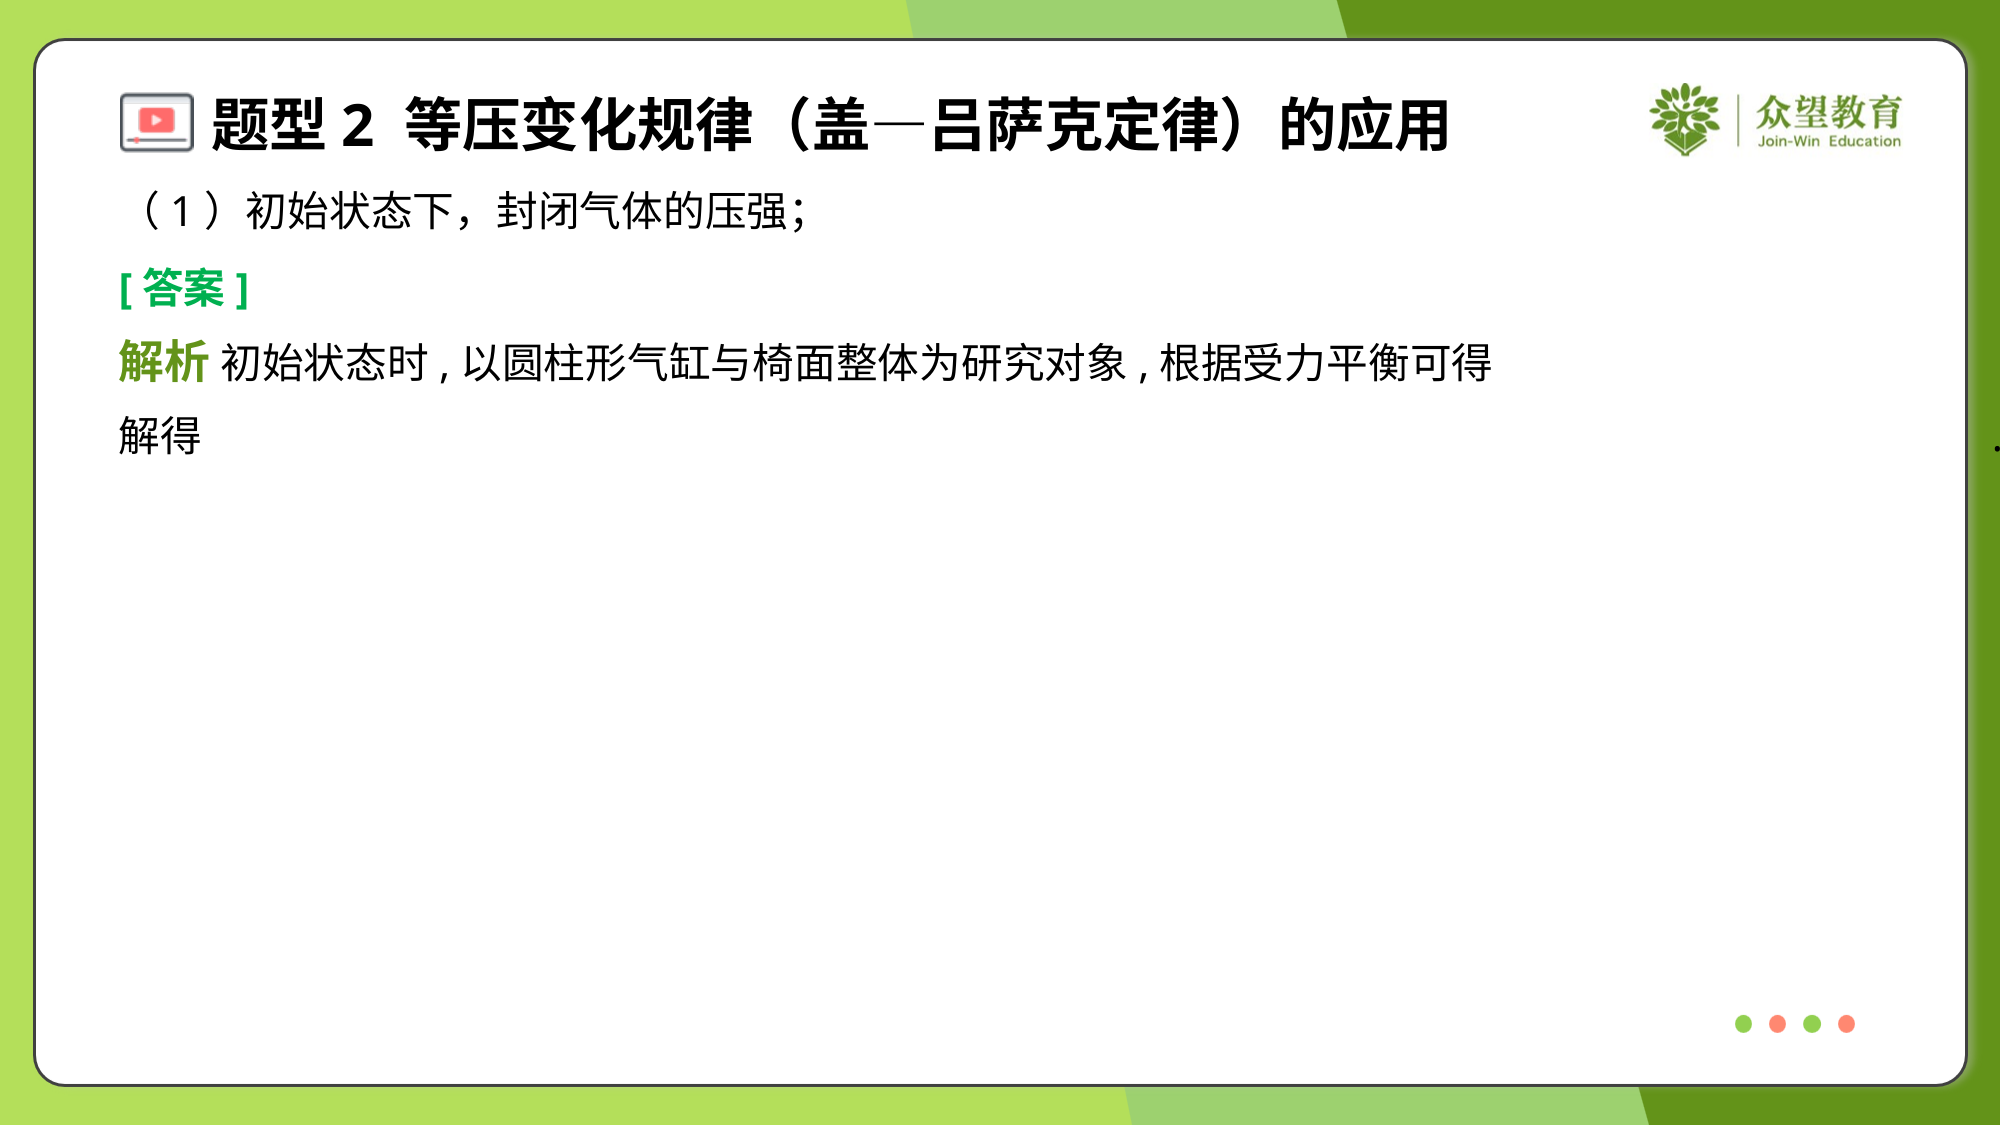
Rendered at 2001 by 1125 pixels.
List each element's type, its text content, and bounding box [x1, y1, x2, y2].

picture [0, 0, 2000, 1125]
text_box （1）初始状态下，封闭气体的压强； [118, 159, 1883, 227]
